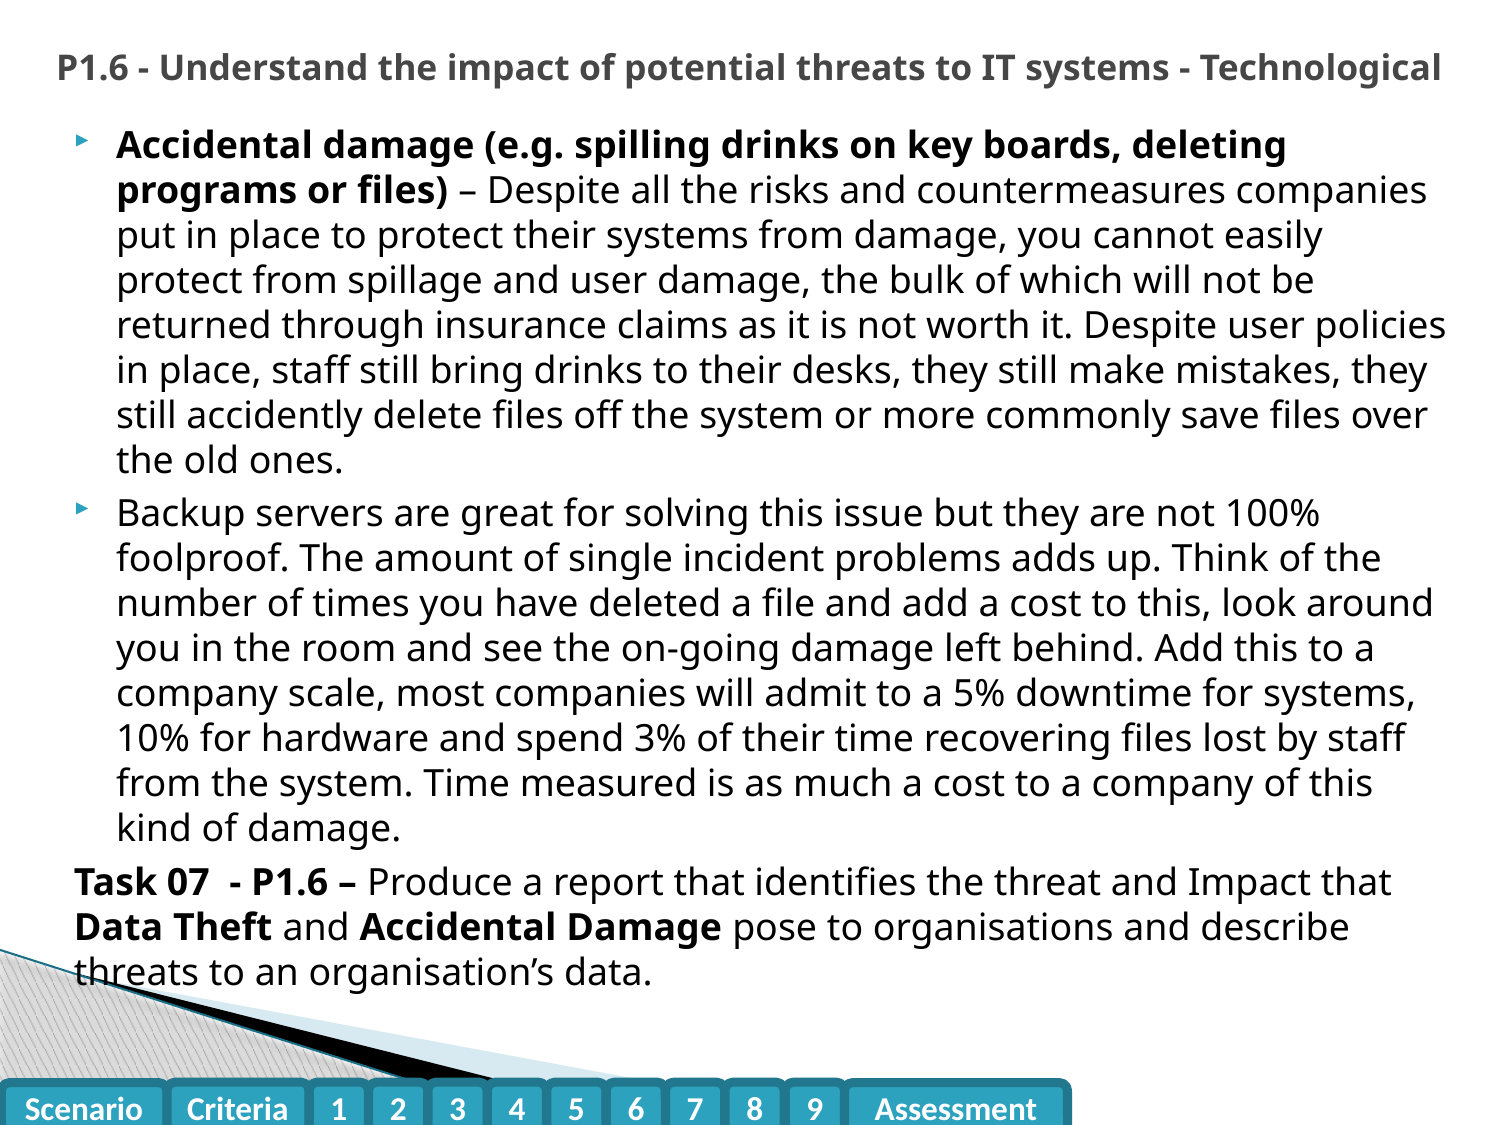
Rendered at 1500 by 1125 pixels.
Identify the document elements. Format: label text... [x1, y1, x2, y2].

list Accidental damage (e.g. spilling drinks on key boards, deleting programs or files) – Despite all the risks and countermeasures companies put in place to protect their systems from damage, you cannot easily protect from spillage and user damage, the bulk of which will not be returned through insurance claims as it is not worth it. Despite user policies in place, staff still bring drinks to their desks, they still make mistakes, they still accidently delete files off the system or more commonly save files over the old ones. Backup servers are great for solving this issue but they are not 100% foolproof. The amount of single incident problems adds up. Think of the number of times you have deleted a file and add a cost to this, look around you in the room and see the on-going damage left behind. Add this to a company scale, most companies will admit to a 5% downtime for systems, 10% for hardware and spend 3% of their time recovering files lost by staff from the system. Time measured is as much a cost to a company of this kind of damage. Task 07 - P1.6 – Produce a report that identifies the threat and Impact that Data Theft and Accidental Damage pose to organisations and describe threats to an organisation’s data. [41, 113, 1471, 1035]
title P1.6 - Understand the impact of potential threats to IT systems - Technological [41, 19, 1459, 114]
